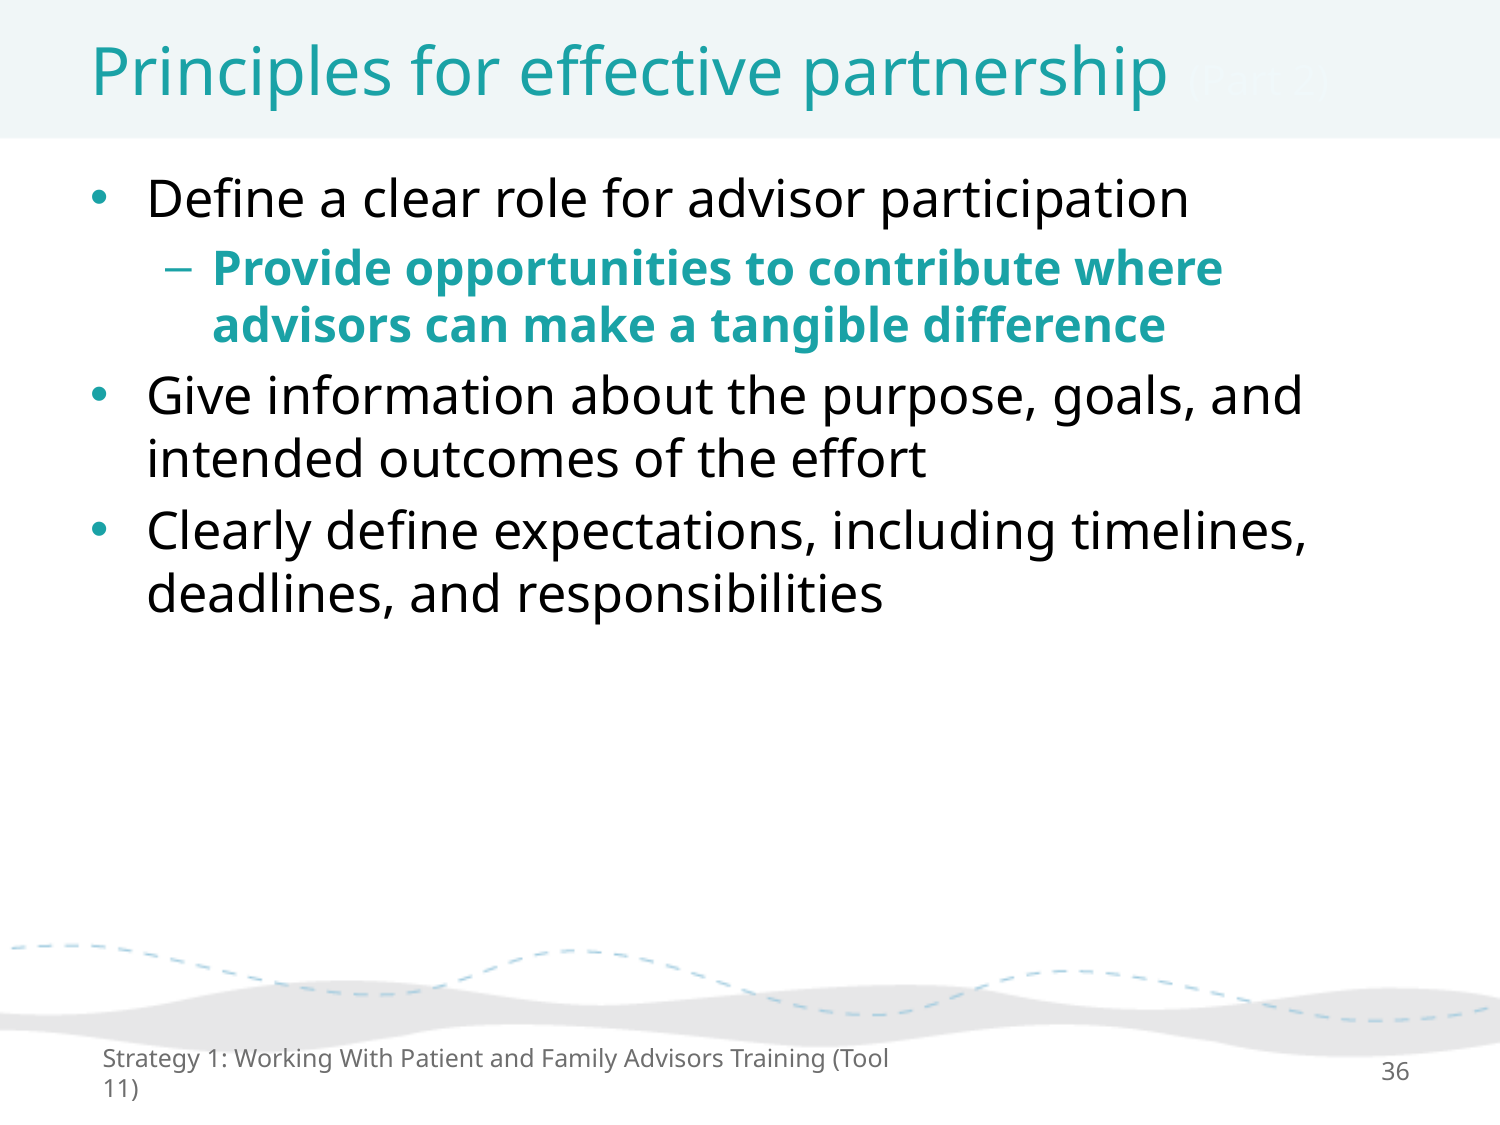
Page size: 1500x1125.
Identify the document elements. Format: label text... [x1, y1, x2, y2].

slide_number 36 [1074, 1042, 1425, 1103]
list Define a clear role for advisor participation Provide opportunities to contribute where advisors can make a tangible difference Give information about the purpose, goals, and intended outcomes of the effort Clearly define expectations, including timelines, deadlines, and responsibilities [75, 157, 1425, 900]
picture [0, 0, 1500, 1125]
title Principles for effective partnership (Part 2) [75, 0, 1425, 138]
footer Strategy 1: Working With Patient and Family Advisors Training (Tool 11) [87, 1042, 925, 1103]
